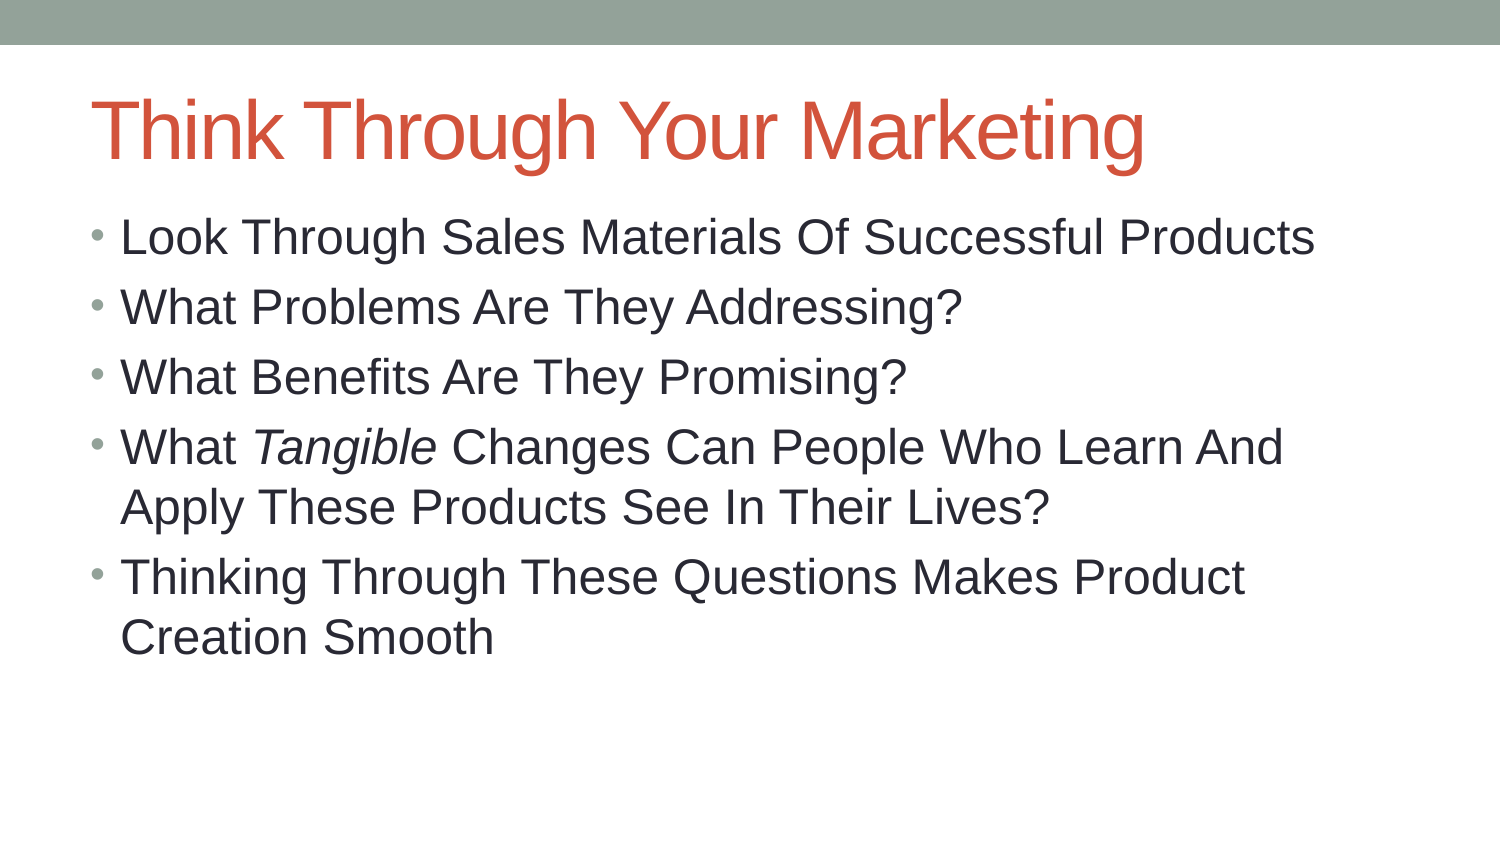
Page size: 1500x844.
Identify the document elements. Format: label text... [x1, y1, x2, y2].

title Think Through Your Marketing [75, 65, 1425, 188]
list Look Through Sales Materials Of Successful Products What Problems Are They Addressing? What Benefits Are They Promising? What Tangible Changes Can People Who Learn And Apply These Products See In Their Lives? Thinking Through These Questions Makes Product Creation Smooth [75, 196, 1425, 822]
